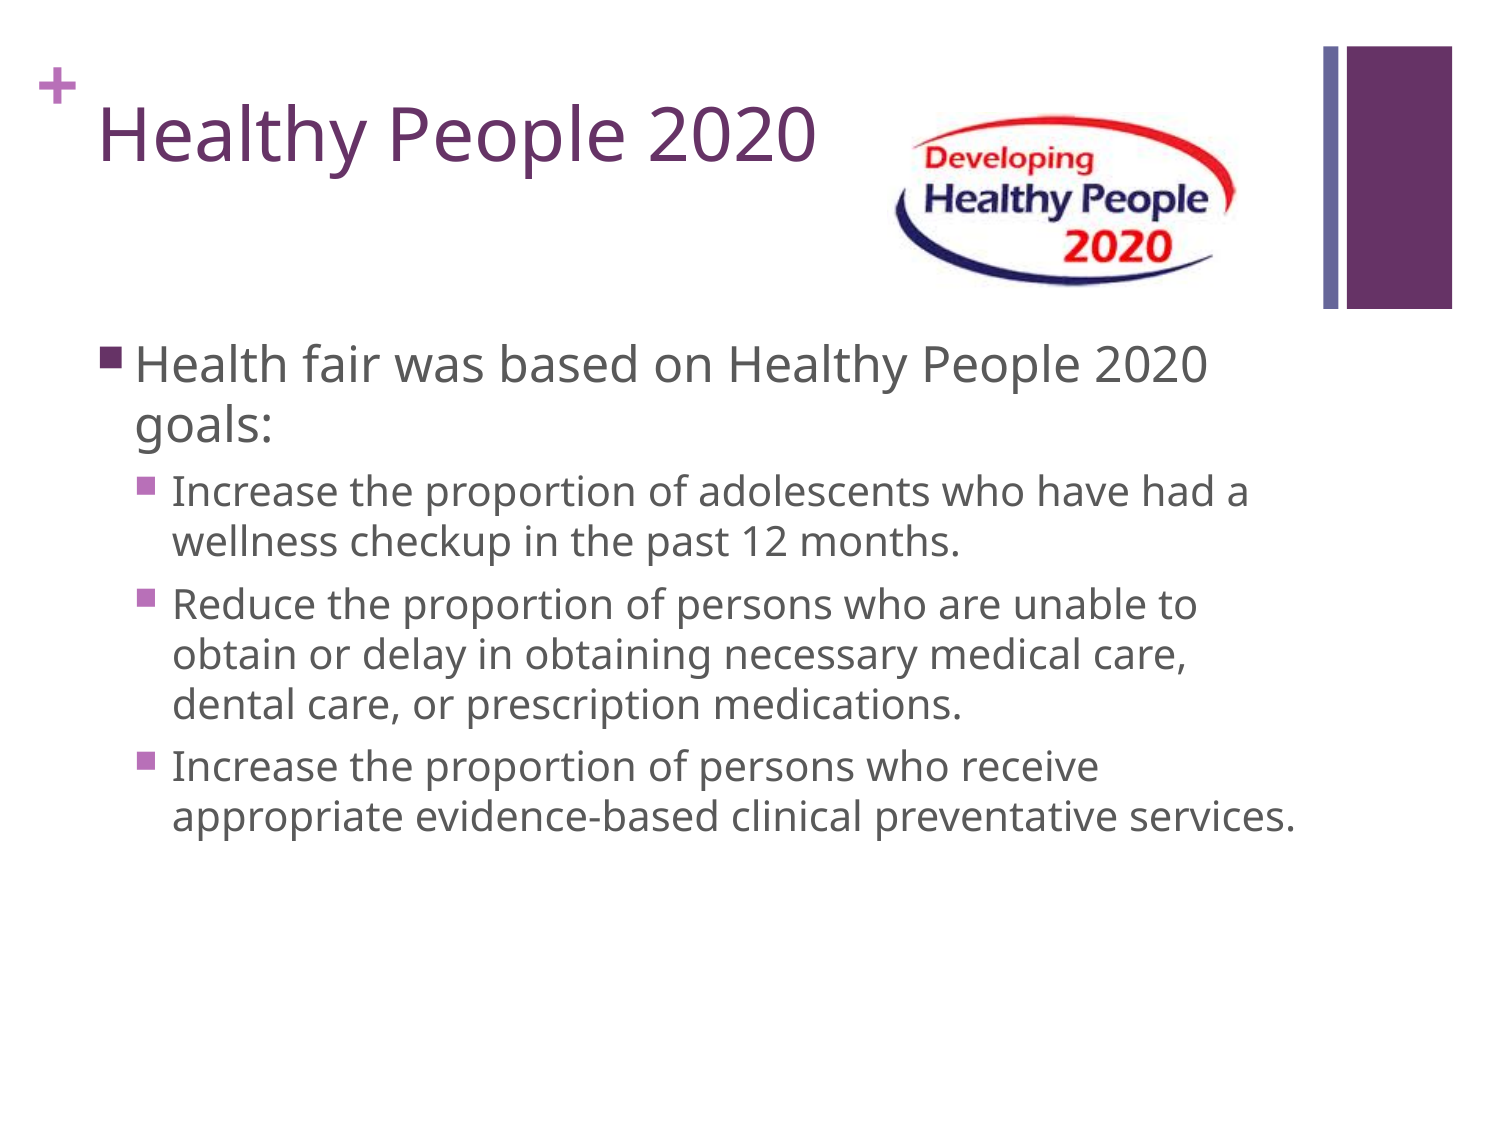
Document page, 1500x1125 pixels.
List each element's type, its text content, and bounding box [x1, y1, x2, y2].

list Health fair was based on Healthy People 2020 goals: Increase the proportion of adolescents who have had a wellness checkup in the past 12 months. Reduce the proportion of persons who are unable to obtain or delay in obtaining necessary medical care, dental care, or prescription medications. Increase the proportion of persons who receive appropriate evidence-based clinical preventative services. [81, 324, 1322, 1005]
title Healthy People 2020 [81, 79, 1322, 263]
picture [886, 111, 1246, 290]
